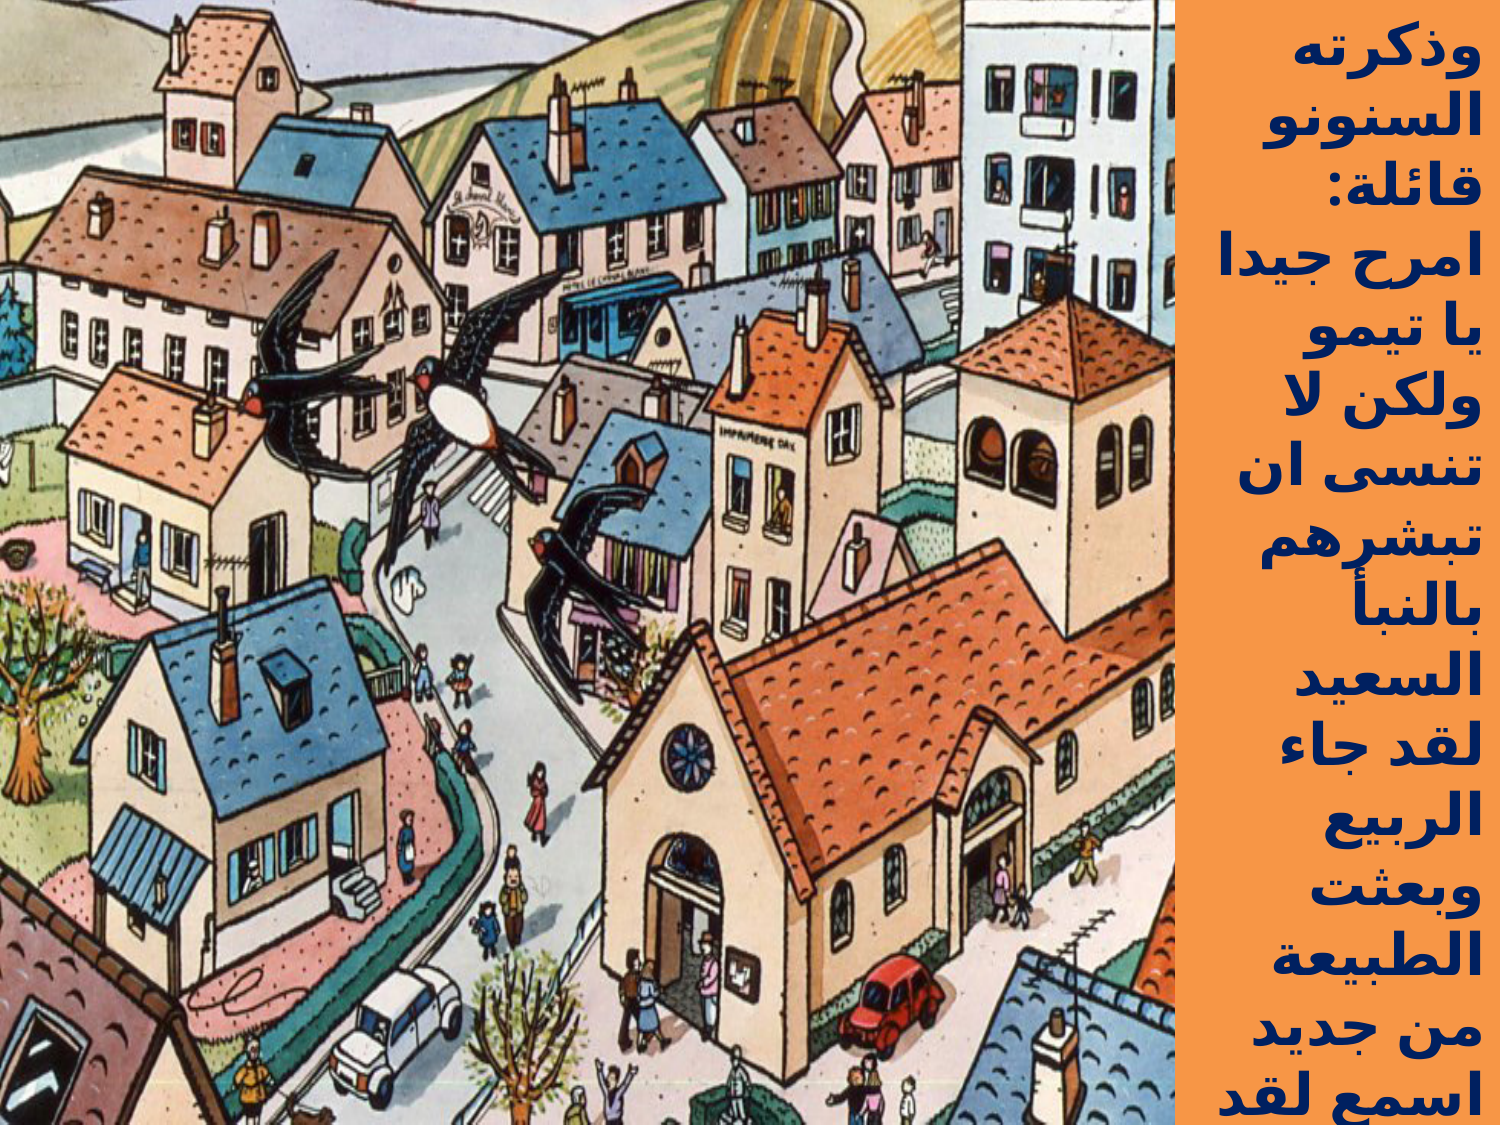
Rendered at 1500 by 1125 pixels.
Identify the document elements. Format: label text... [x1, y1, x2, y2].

picture [0, 0, 1188, 1125]
text_box وذكرته السنونو قائلة: امرح جيدا يا تيمو ولكن لا تنسى ان تبشرهم بالنبأ السعيد لقد جاء الربيع وبعثت الطبيعة من جديد اسمع لقد بدأت الأجراس تقرع نعم انه عيد الفصح انها الحياة ايضا تولد من جديد. [1188, 0, 1500, 1125]
